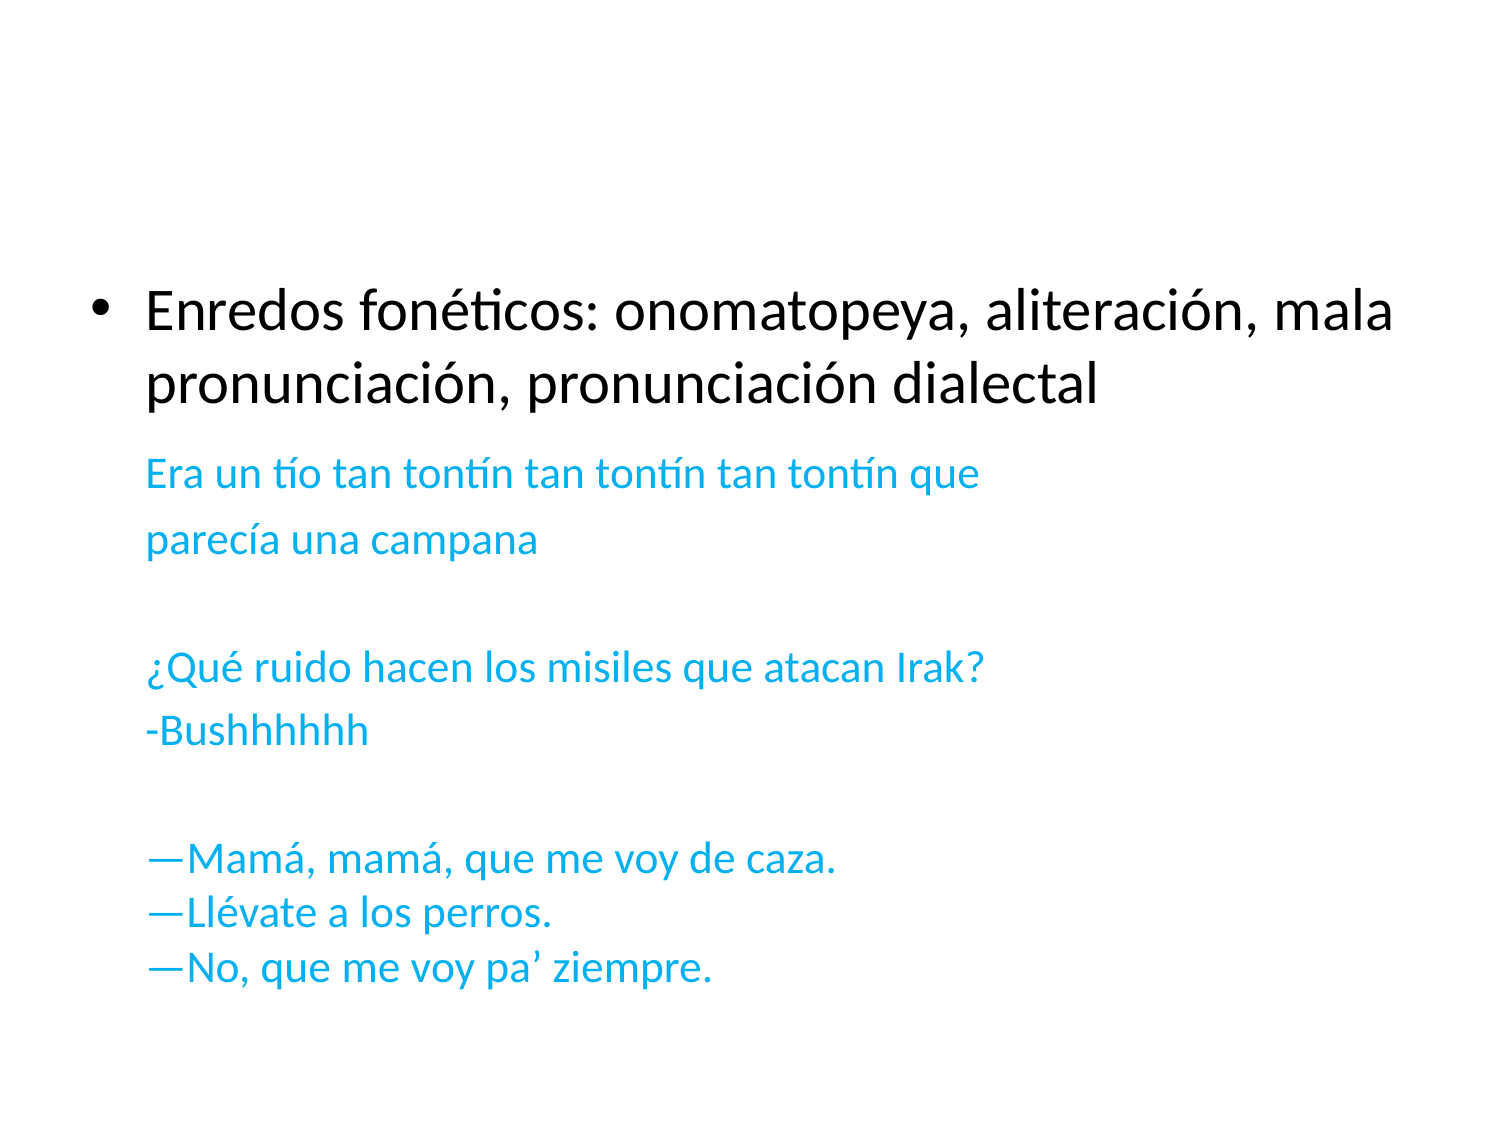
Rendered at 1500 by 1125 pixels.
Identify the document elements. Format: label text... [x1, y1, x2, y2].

list Enredos fonéticos: onomatopeya, aliteración, mala pronunciación, pronunciación dialectal Era un tío tan tontín tan tontín tan tontín que parecía una campana ¿Qué ruido hacen los misiles que atacan Irak? -Bushhhhhh —Mamá, mamá, que me voy de caza. —Llévate a los perros. —No, que me voy pa’ ziempre. [75, 262, 1425, 1005]
